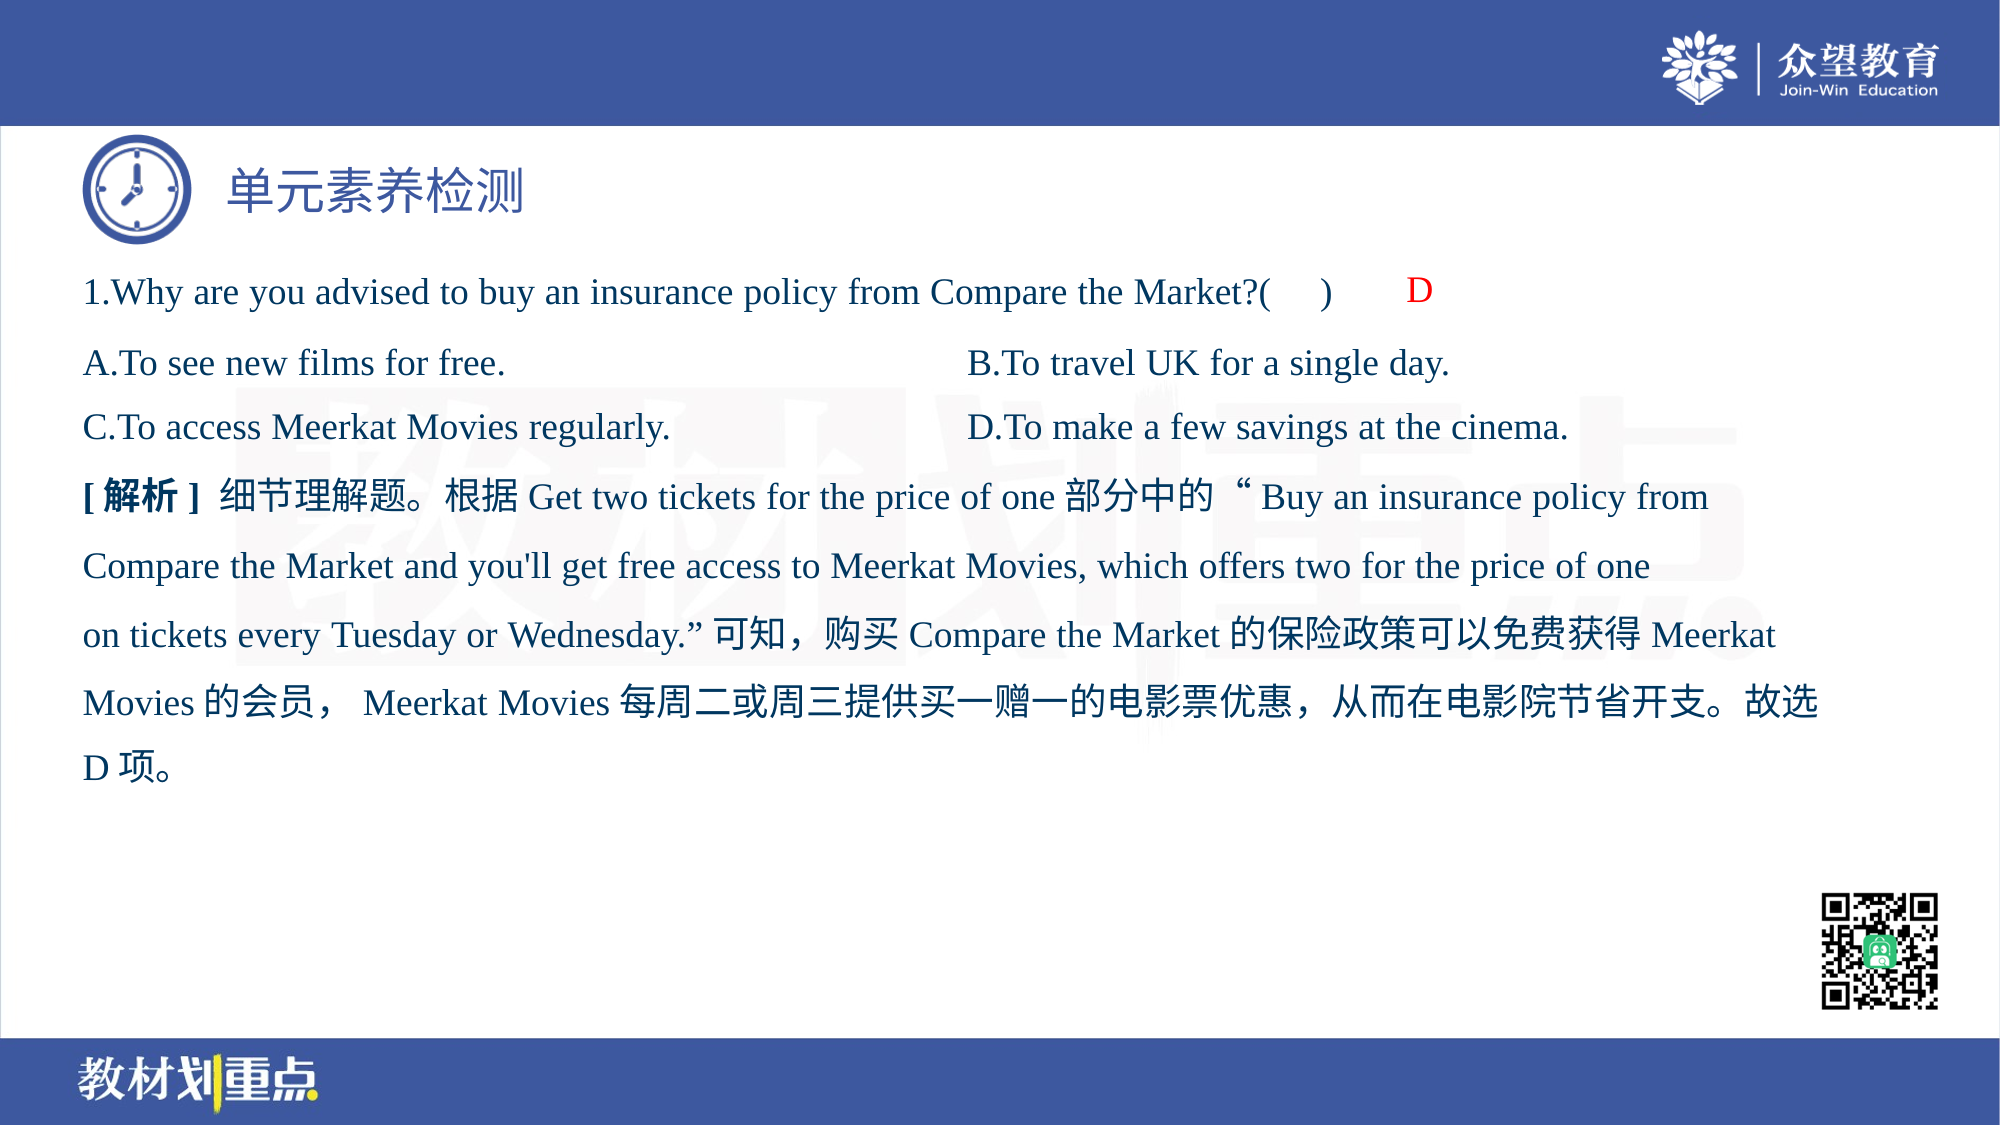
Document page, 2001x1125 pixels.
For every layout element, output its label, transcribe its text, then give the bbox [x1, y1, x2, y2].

text_box A.To see new films for free. B.To travel UK for a single day. C.To access Meerkat Movies regularly. D.To make a few savings at the cinema. [82, 313, 1817, 441]
text_box 1.Why are you advised to buy an insurance policy from Compare the Market?( ) [82, 247, 1817, 306]
picture [0, 0, 2000, 1125]
text_box D [1392, 245, 1448, 304]
text_box [解析] 细节理解题。根据Get two tickets for the price of one部分中的“Buy an insurance policy from Compare the Market and you'll get free access to Meerkat Movies, which offers two for the price of one on tickets every Tuesday or Wednesday.”可知，购买Compare the Market的保险政策可以免费获得Meerkat Movies的会员，Meerkat Movies每周二或周三提供买一赠一的电影票优惠，从而在电影院节省开支。故选 D项。 [82, 448, 1817, 782]
